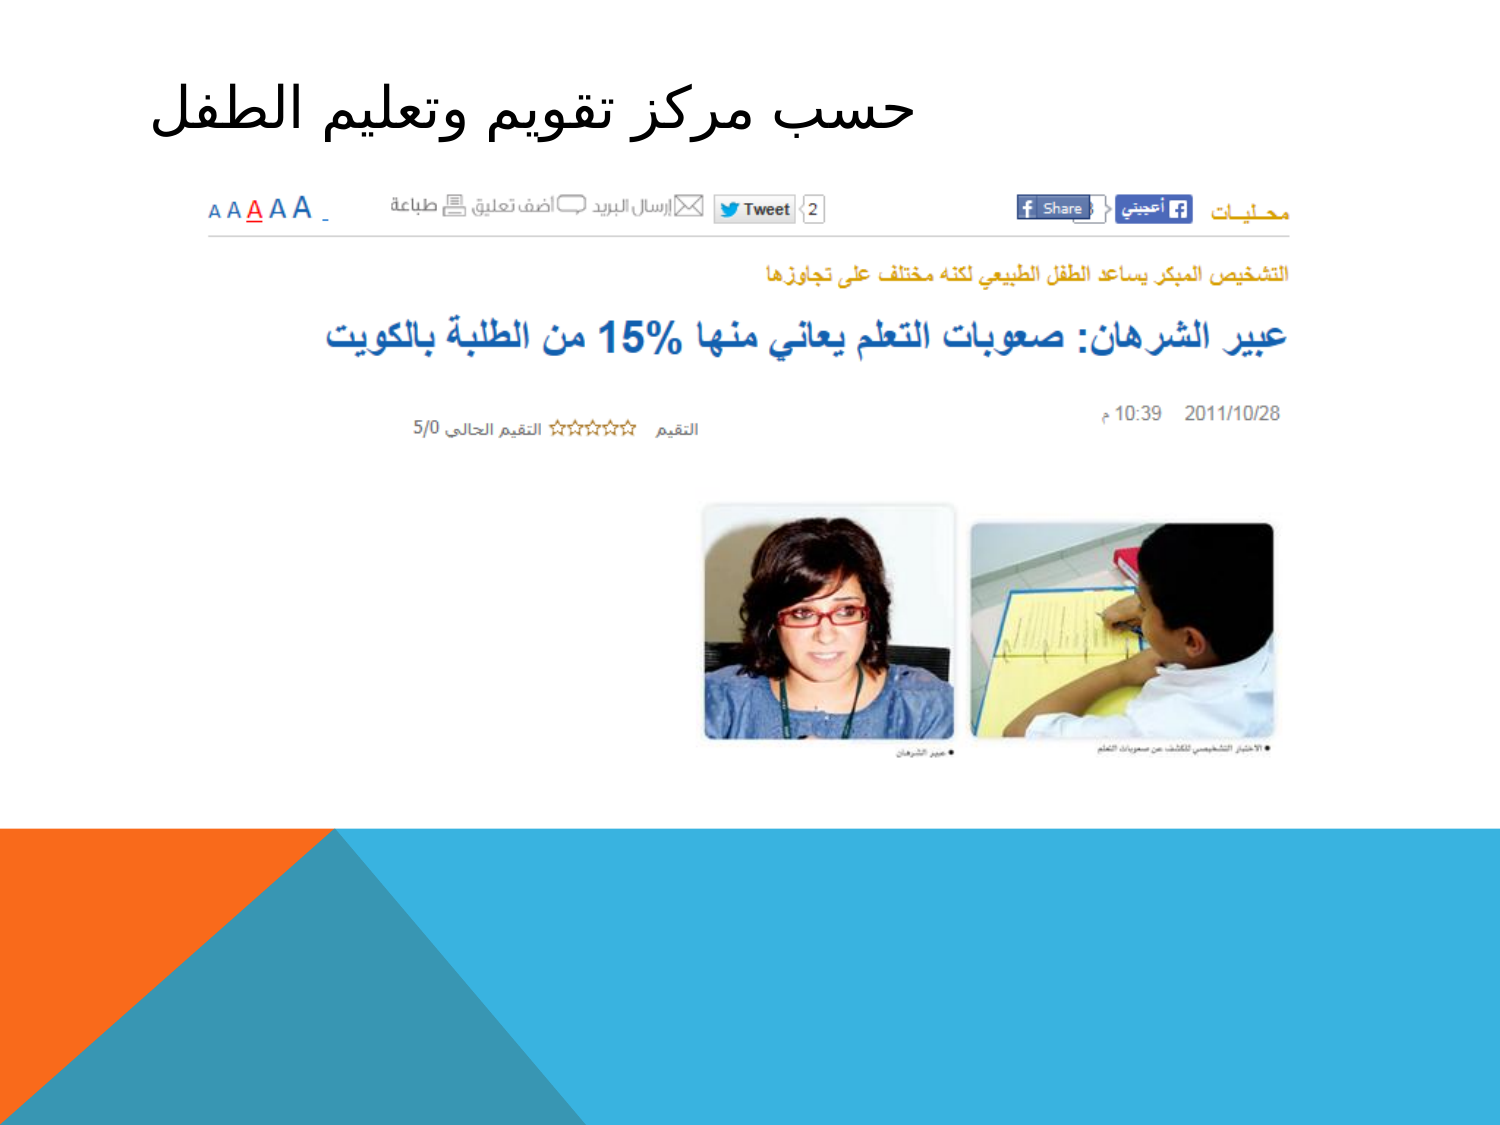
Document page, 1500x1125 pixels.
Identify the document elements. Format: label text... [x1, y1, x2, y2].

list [203, 180, 1300, 768]
title حسب مركز تقويم وتعليم الطفل [134, 59, 1369, 150]
